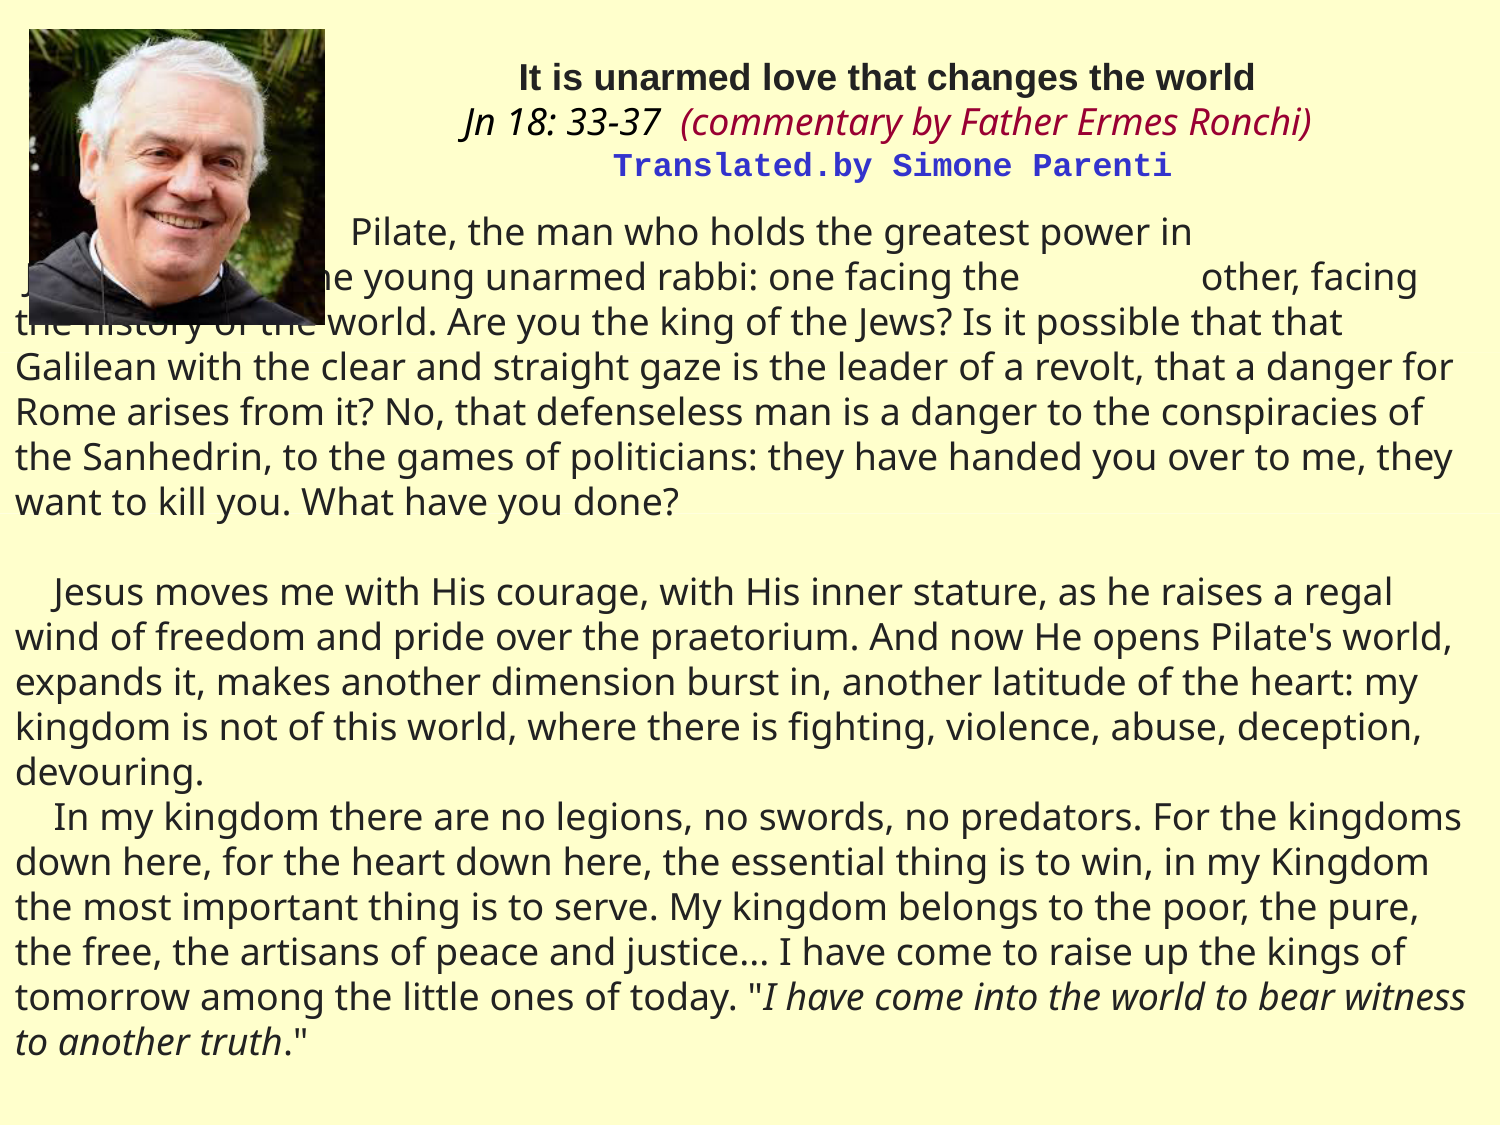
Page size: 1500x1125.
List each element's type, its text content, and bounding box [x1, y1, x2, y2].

text_box Pilate, the man who holds the greatest power in Jerusalem, and the young unarmed rabbi: one facing the other, facing the history of the world. Are you the king of the Jews? Is it possible that that Galilean with the clear and straight gaze is the leader of a revolt, that a danger for Rome arises from it? No, that defenseless man is a danger to the conspiracies of the Sanhedrin, to the games of politicians: they have handed you over to me, they want to kill you. What have you done? Jesus moves me with His courage, with His inner stature, as he raises a regal wind of freedom and pride over the praetorium. And now He opens Pilate's world, expands it, makes another dimension burst in, another latitude of the heart: my kingdom is not of this world, where there is fighting, violence, abuse, deception, devouring. In my kingdom there are no legions, no swords, no predators. For the kingdoms down here, for the heart down here, the essential thing is to win, in my Kingdom the most important thing is to serve. My kingdom belongs to the poor, the pure, the free, the artisans of peace and justice... I have come to raise up the kings of tomorrow among the little ones of today. "I have come into the world to bear witness to another truth." [0, 201, 1500, 1071]
text_box It is unarmed love that changes the world Jn 18: 33-37 (commentary by Father Ermes Ronchi) Translated.by Simone Parenti [325, 45, 1467, 191]
picture [29, 29, 325, 326]
